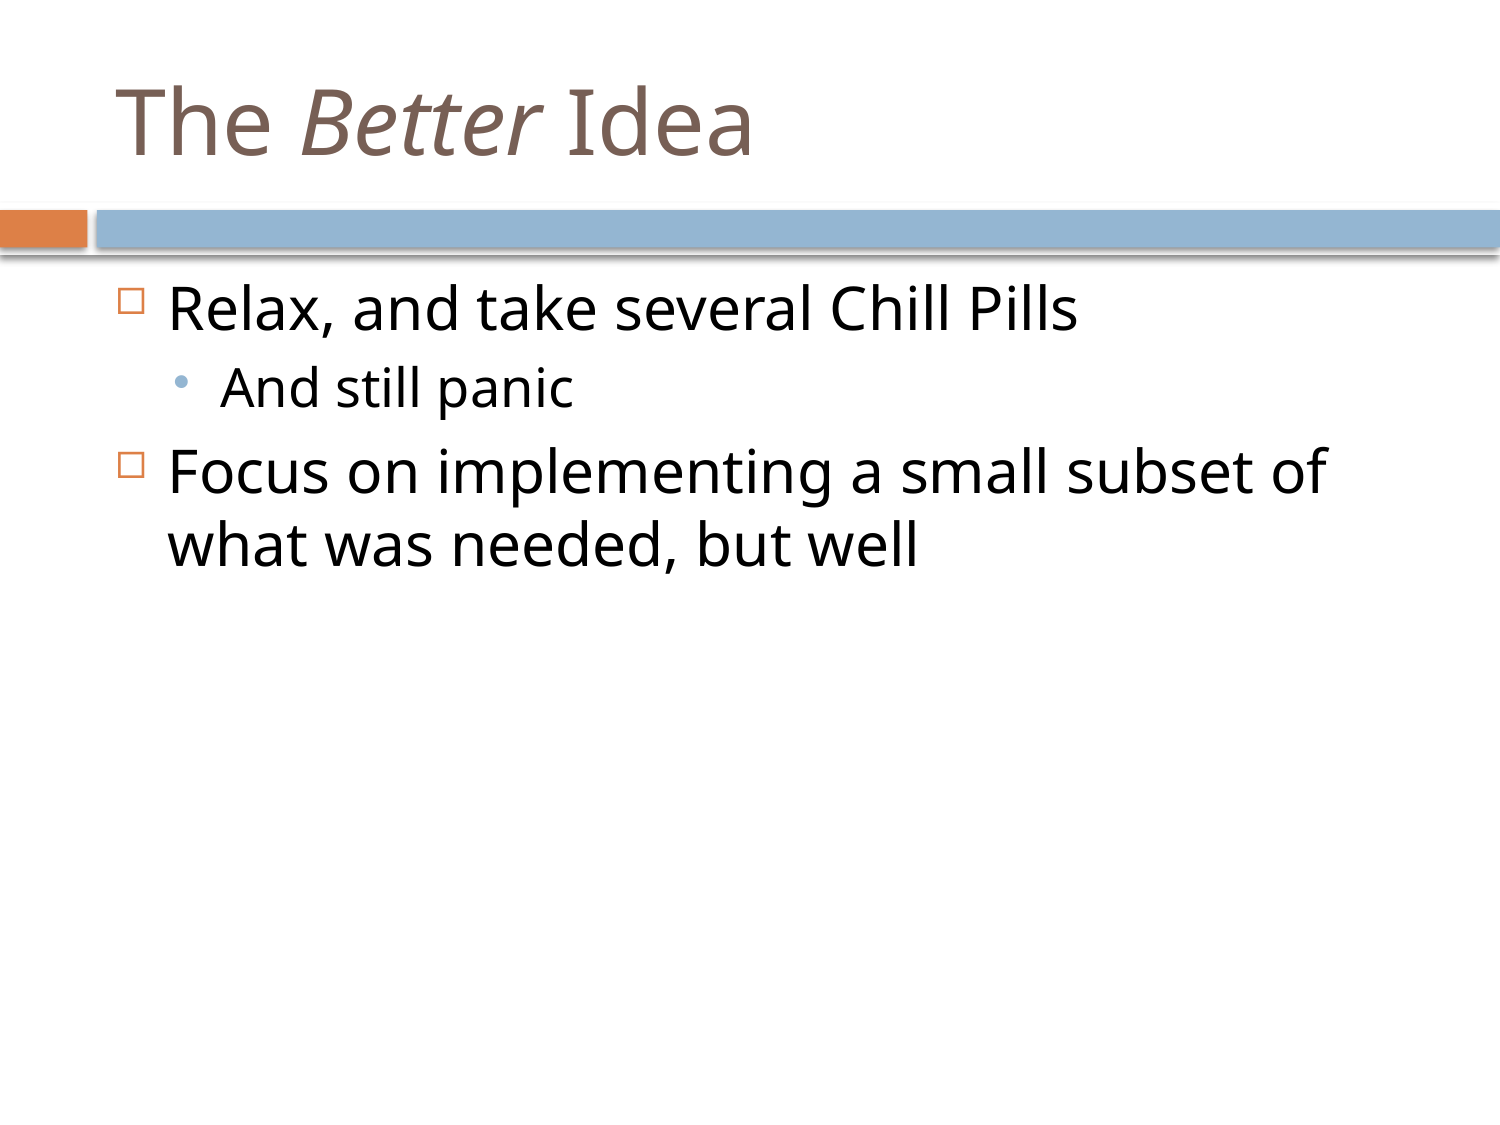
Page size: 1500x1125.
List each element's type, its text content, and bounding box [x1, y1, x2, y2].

title The Better Idea [100, 37, 1438, 200]
list Relax, and take several Chill Pills And still panic Focus on implementing a small subset of what was needed, but well [100, 262, 1438, 1000]
